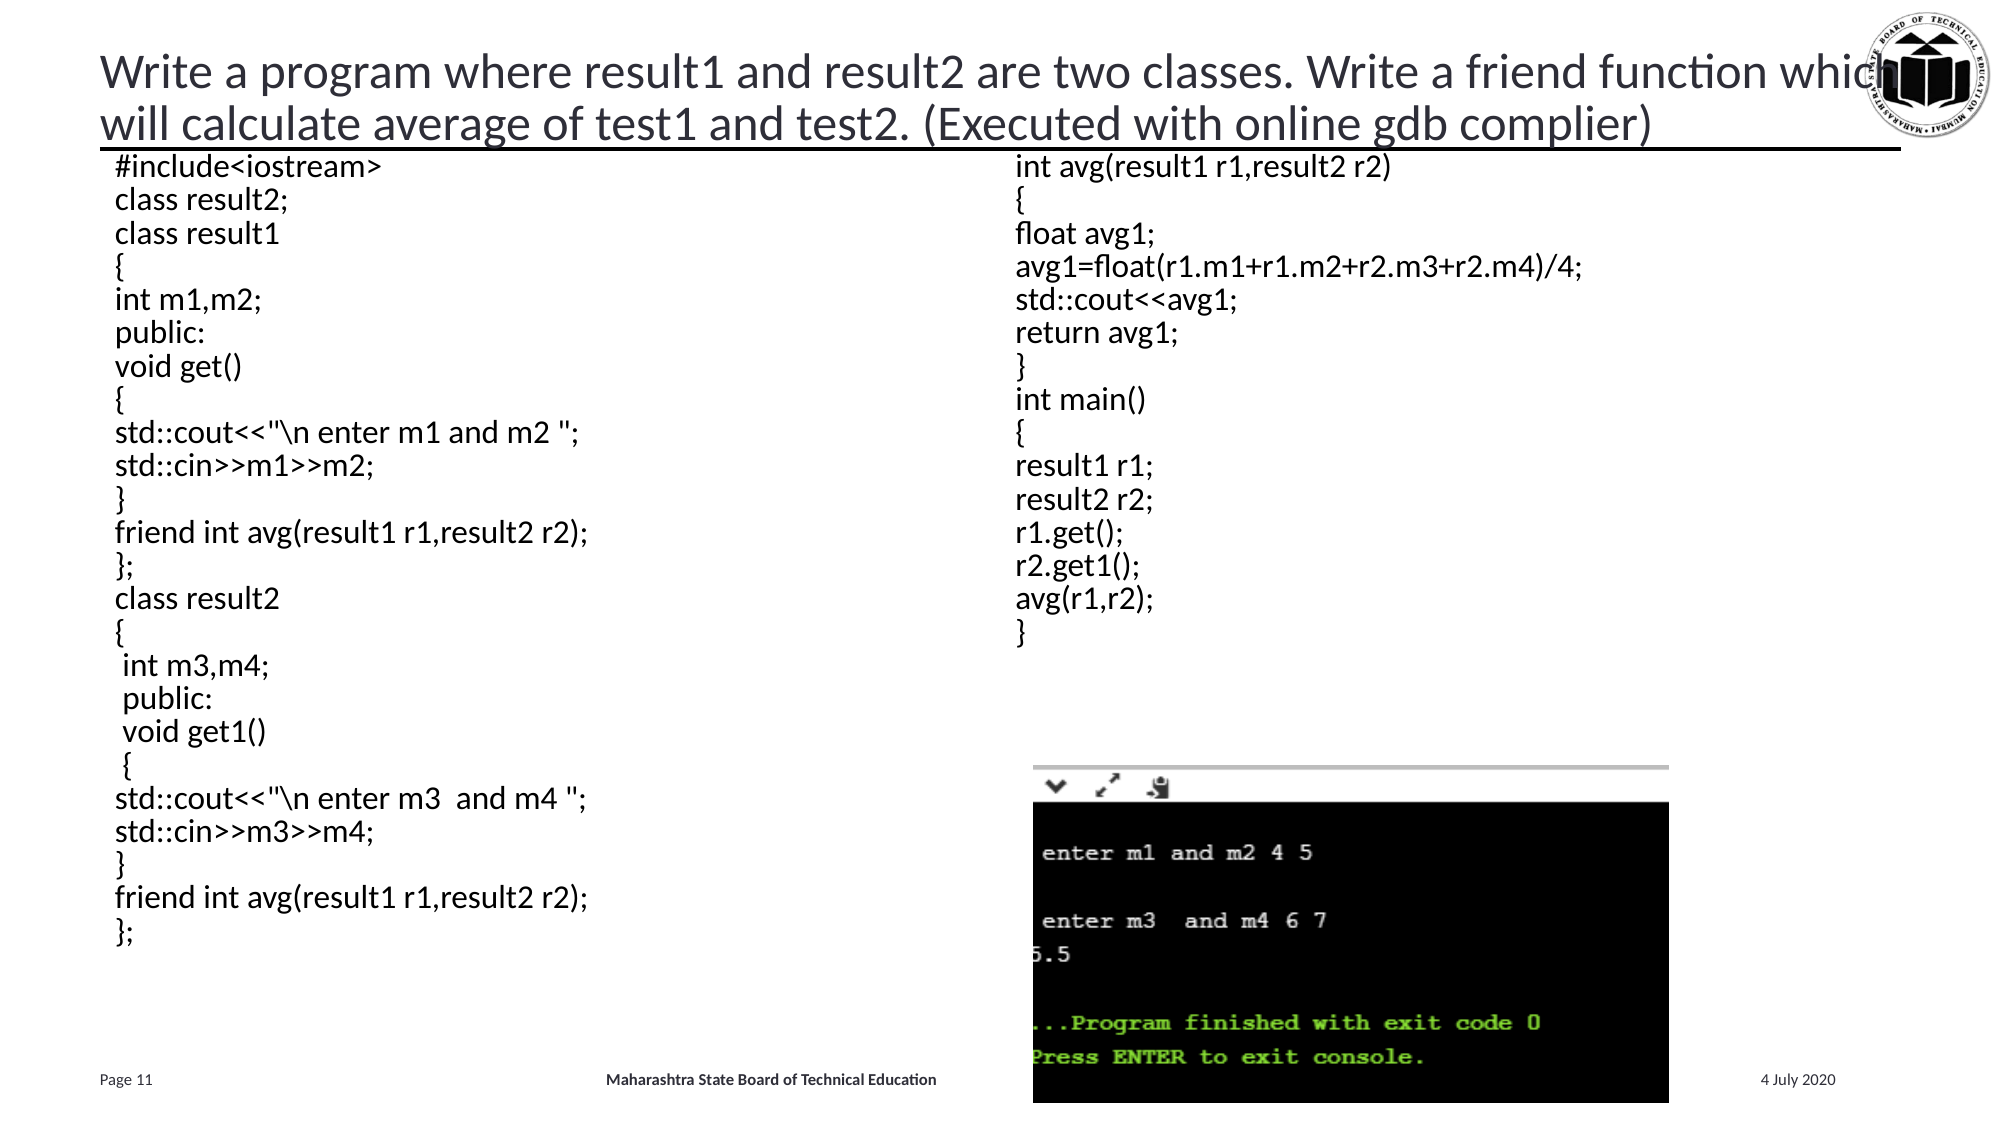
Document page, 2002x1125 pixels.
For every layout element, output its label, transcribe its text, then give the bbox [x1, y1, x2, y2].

title Write a program where result1 and result2 are two classes. Write a friend function which will calculate average of test1 and test2. (Executed with online gdb complier) [100, 48, 1925, 146]
table_header #include<iostream> class result2; class result1 { int m1,m2; public: void get() { std::cout<<"\n enter m1 and m2 "; std::cin>>m1>>m2; } friend int avg(result1 r1,result2 r2); }; class result2 { int m3,m4; public: void get1() { std::cout<<"\n enter m3 and m4 "; std::cin>>m3>>m4; } friend int avg(result1 r1,result2 r2); }; [100, 145, 1000, 1125]
picture [1033, 765, 1669, 1103]
table_header int avg(result1 r1,result2 r2) { float avg1; avg1=float(r1.m1+r1.m2+r2.m3+r2.m4)/4; std::cout<<avg1; return avg1; } int main() { result1 r1; result2 r2; r1.get(); r2.get1(); avg(r1,r2); } [1000, 145, 1901, 1125]
picture [1852, 0, 2001, 149]
